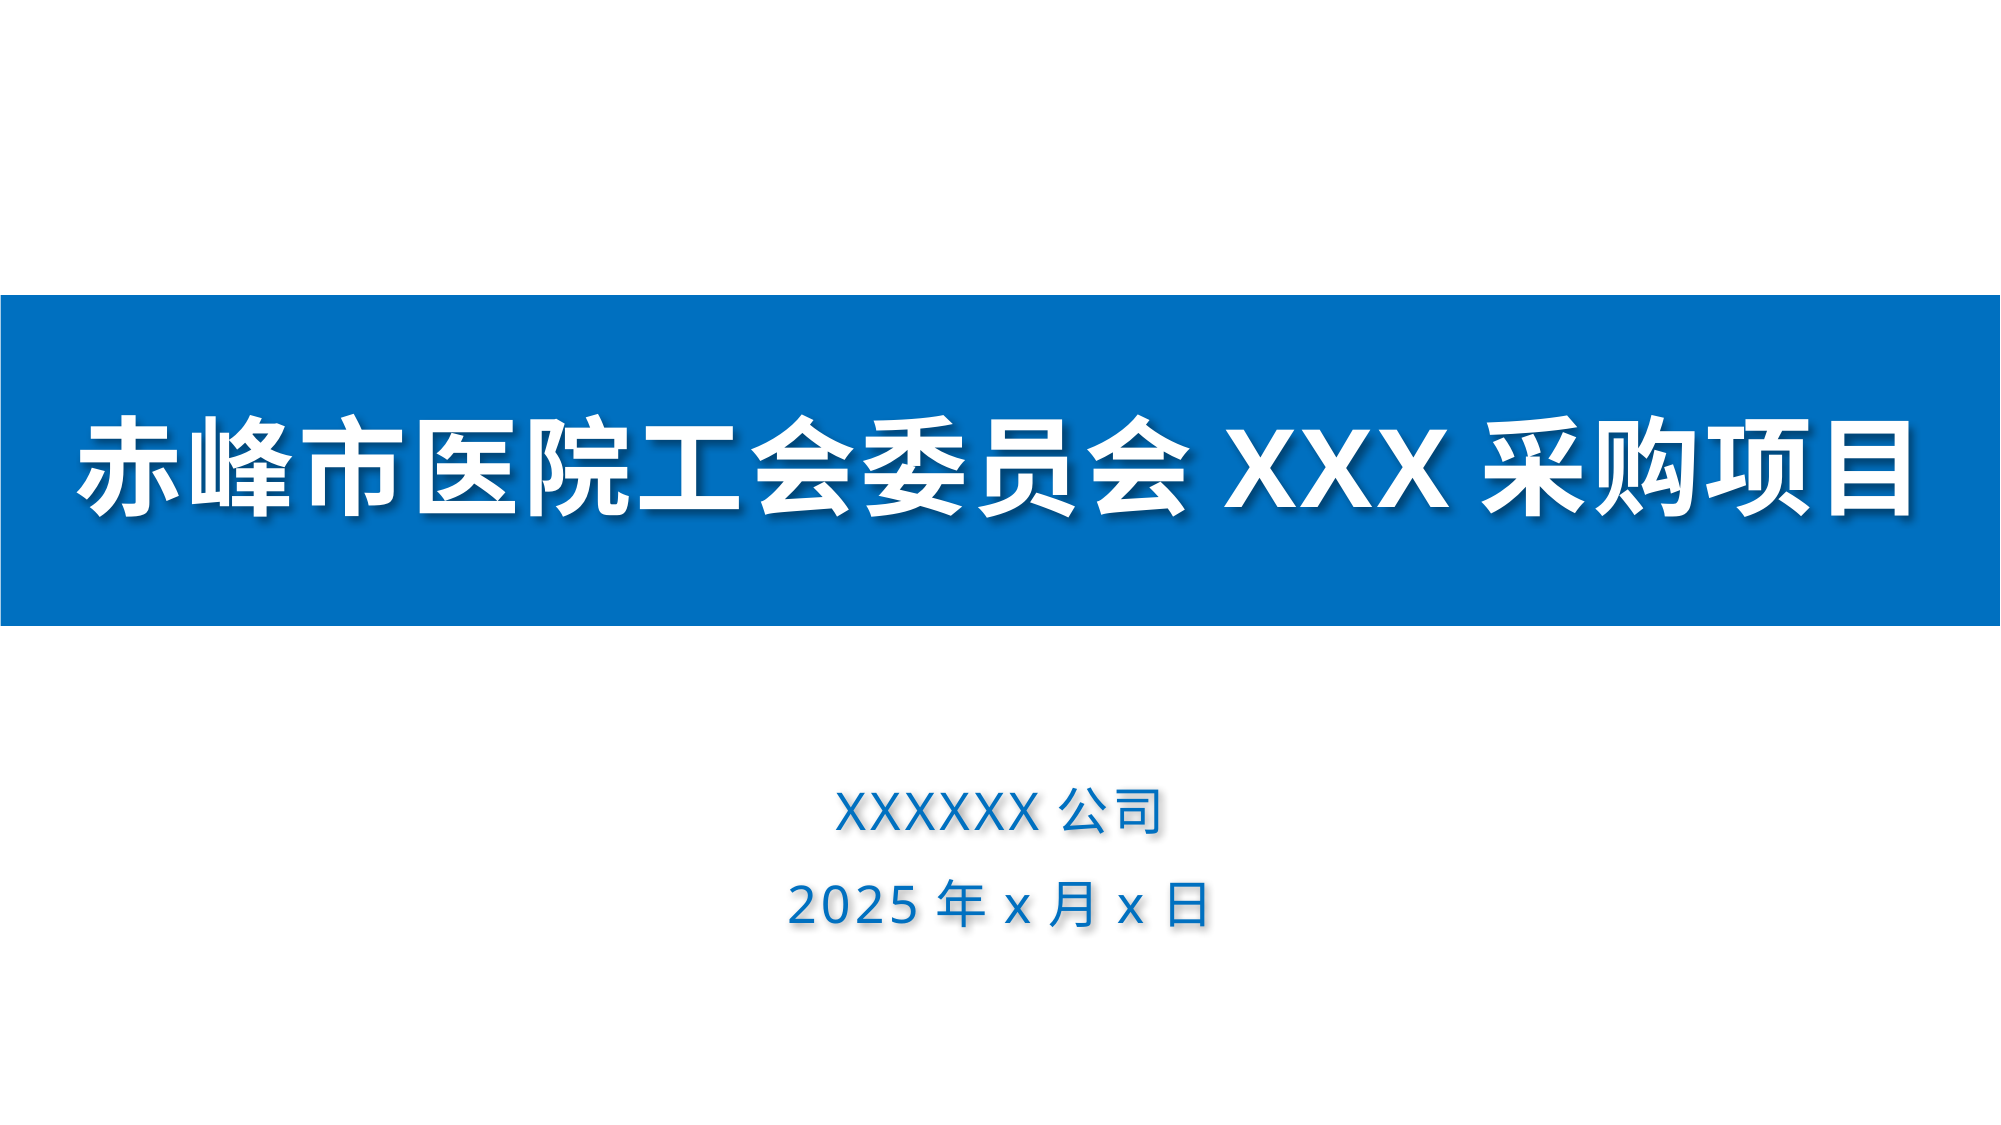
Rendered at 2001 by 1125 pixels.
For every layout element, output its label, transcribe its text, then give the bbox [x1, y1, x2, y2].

text_box 赤峰市医院工会委员会XXX采购项目 [32, 296, 1967, 654]
text_box [1974, 295, 2000, 626]
text_box XXXXXX公司 2025年x月x日 [503, 739, 1496, 942]
text_box [0, 295, 35, 626]
